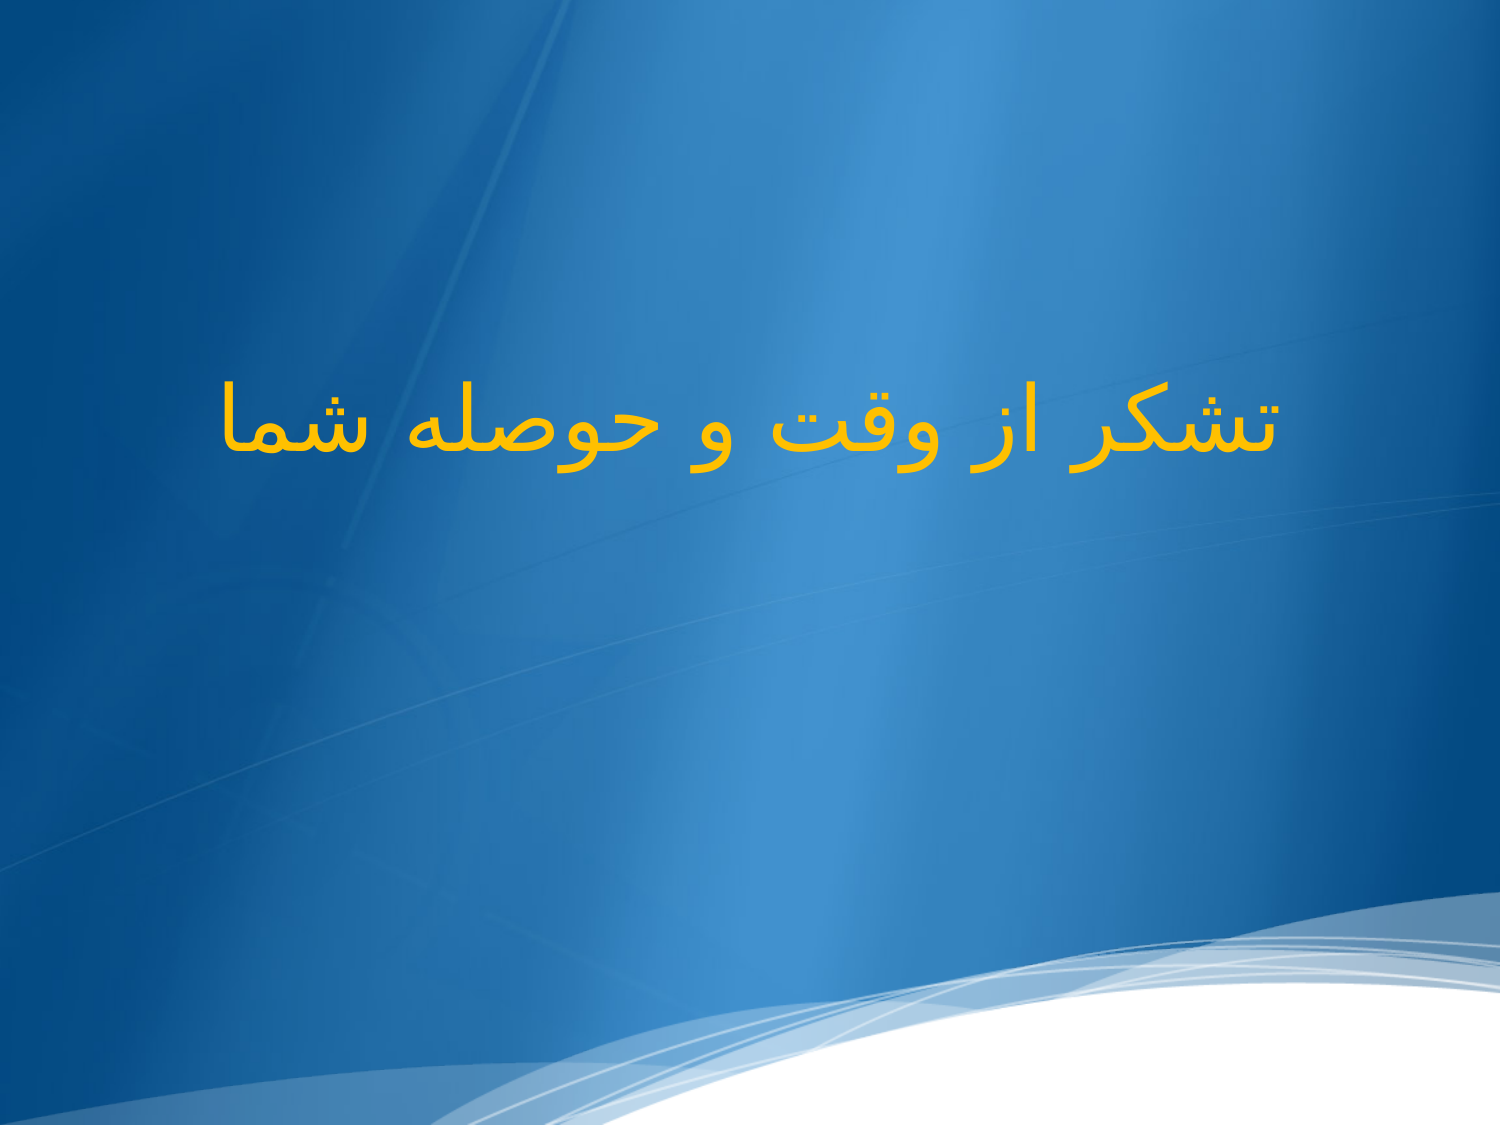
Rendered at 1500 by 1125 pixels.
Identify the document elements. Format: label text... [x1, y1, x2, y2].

list تشکر از وقت و حوصله شما [62, 372, 1438, 475]
picture [0, 0, 1500, 1125]
